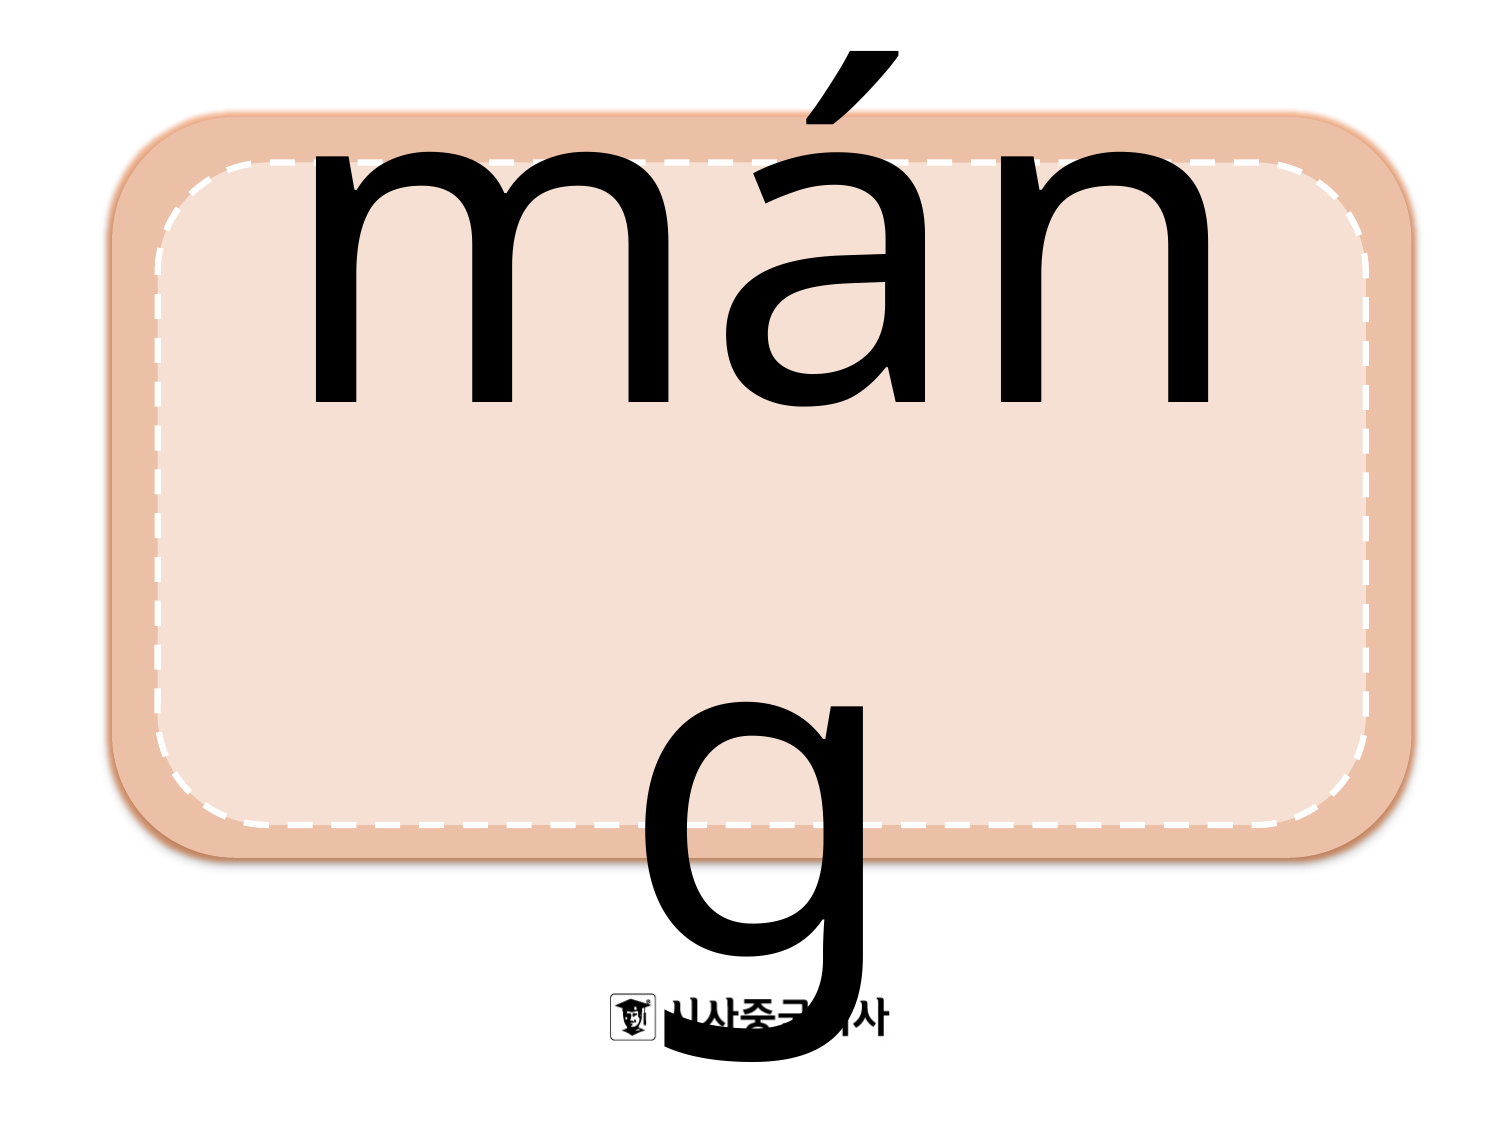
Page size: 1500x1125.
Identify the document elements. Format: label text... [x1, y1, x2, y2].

text_box máng [157, 162, 1366, 825]
picture [602, 987, 898, 1047]
